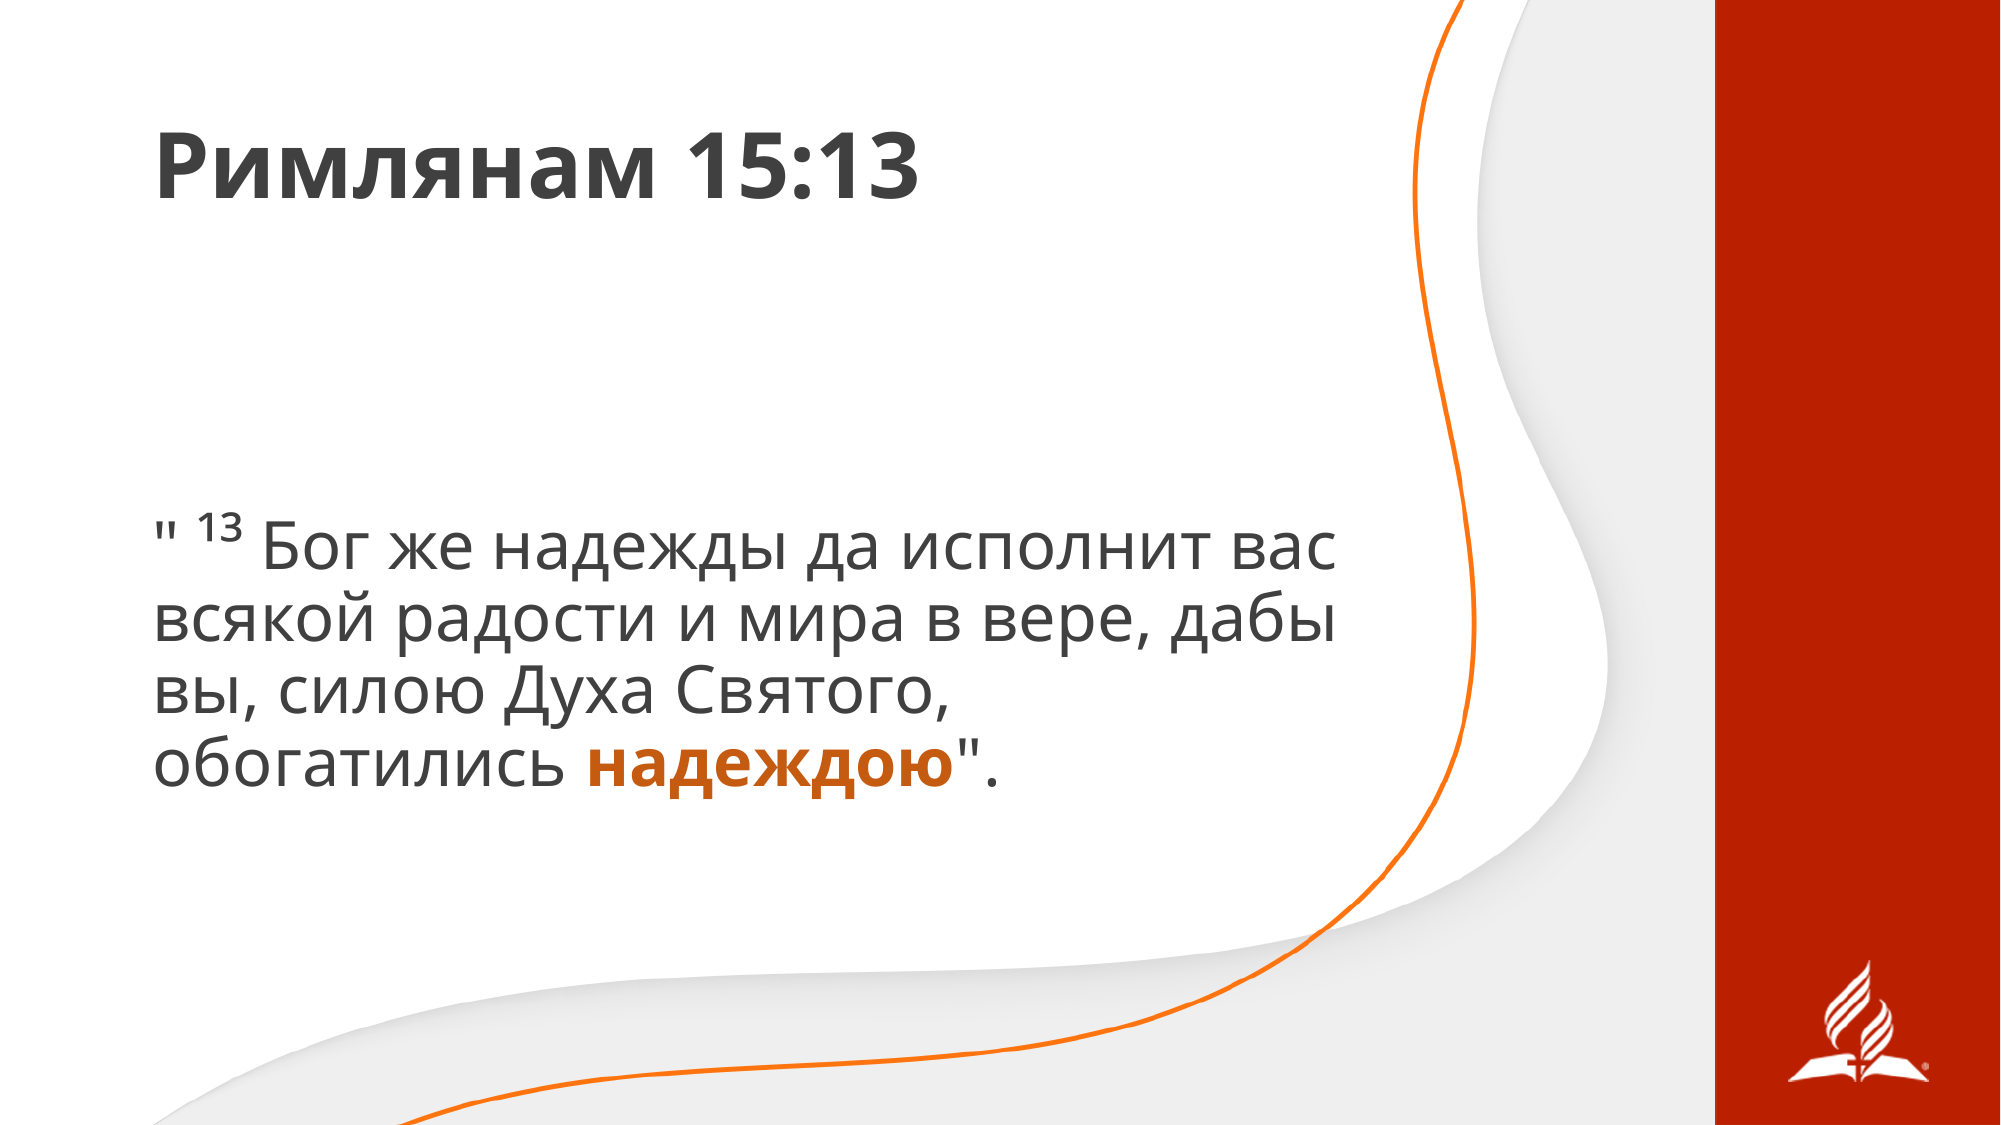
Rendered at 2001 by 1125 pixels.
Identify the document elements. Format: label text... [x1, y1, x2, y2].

title Римлянам 15:13 [137, 59, 1383, 278]
list " ¹³ Бог же надежды да исполнит вас всякой радости и мира в вере, дабы вы, силою Духа Святого, обогатились надеждою". [137, 299, 1383, 1014]
picture [0, 0, 2001, 1125]
